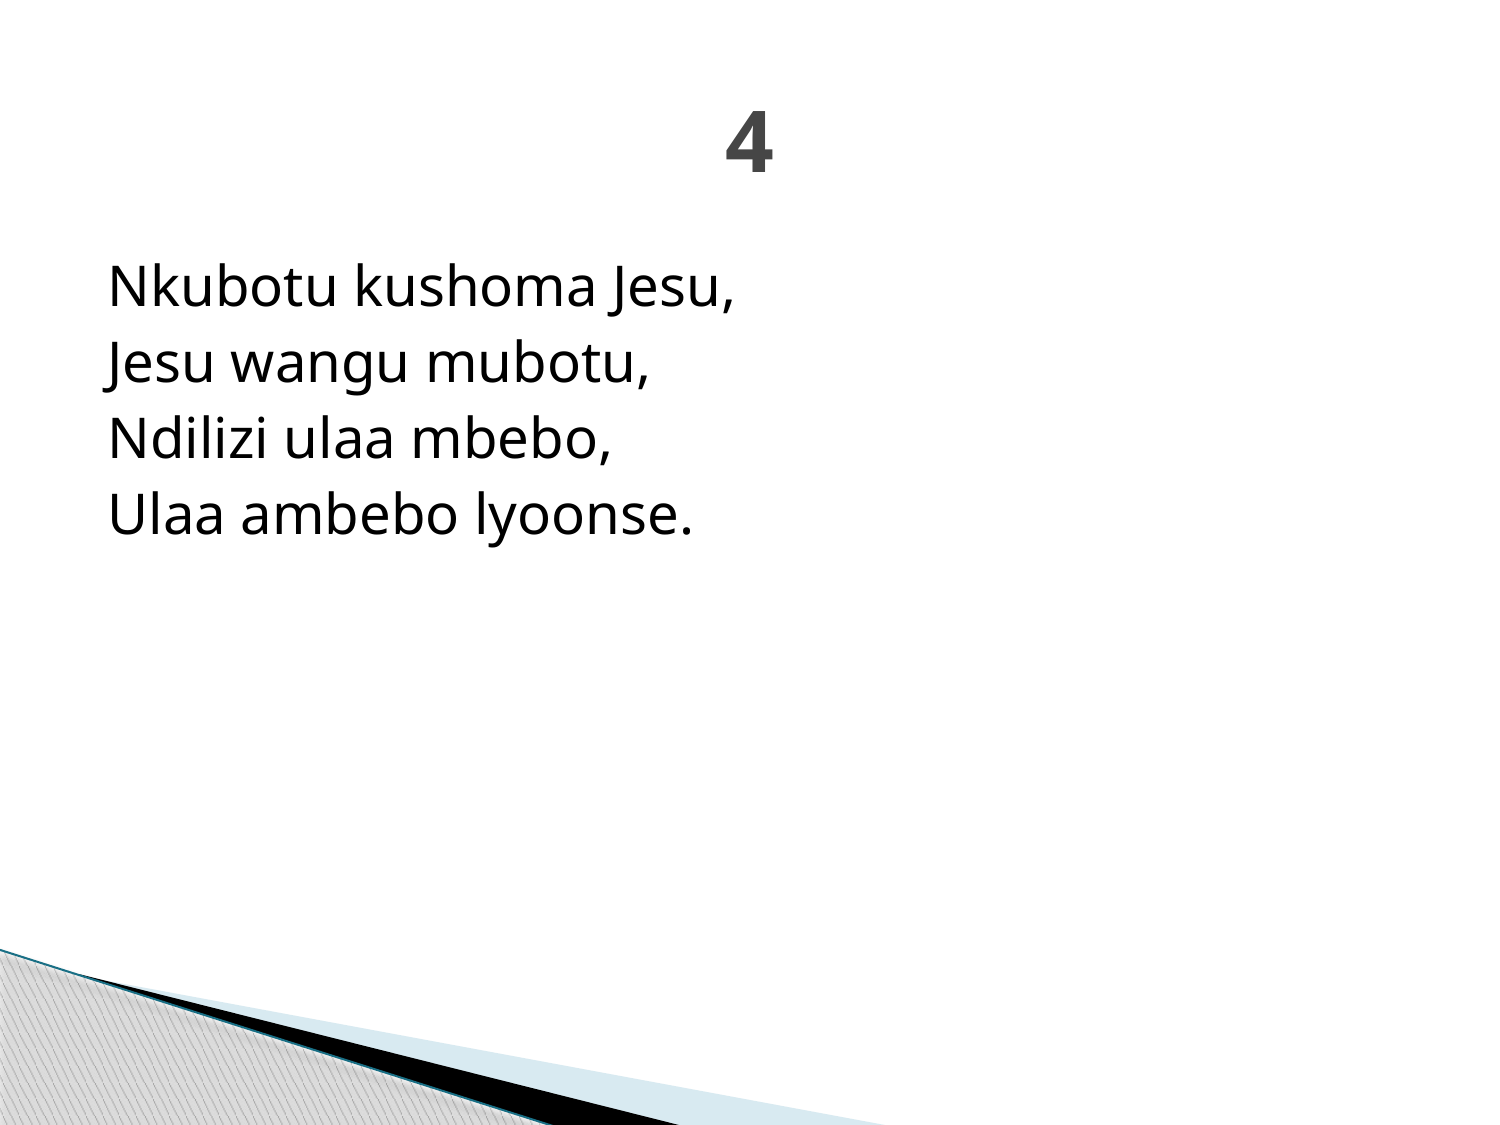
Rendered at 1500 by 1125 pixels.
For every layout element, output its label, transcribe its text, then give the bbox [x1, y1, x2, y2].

title 4 [75, 45, 1425, 233]
list Nkubotu kushoma Jesu, Jesu wangu mubotu, Ndilizi ulaa mbebo, Ulaa ambebo lyoonse. [75, 243, 1425, 986]
